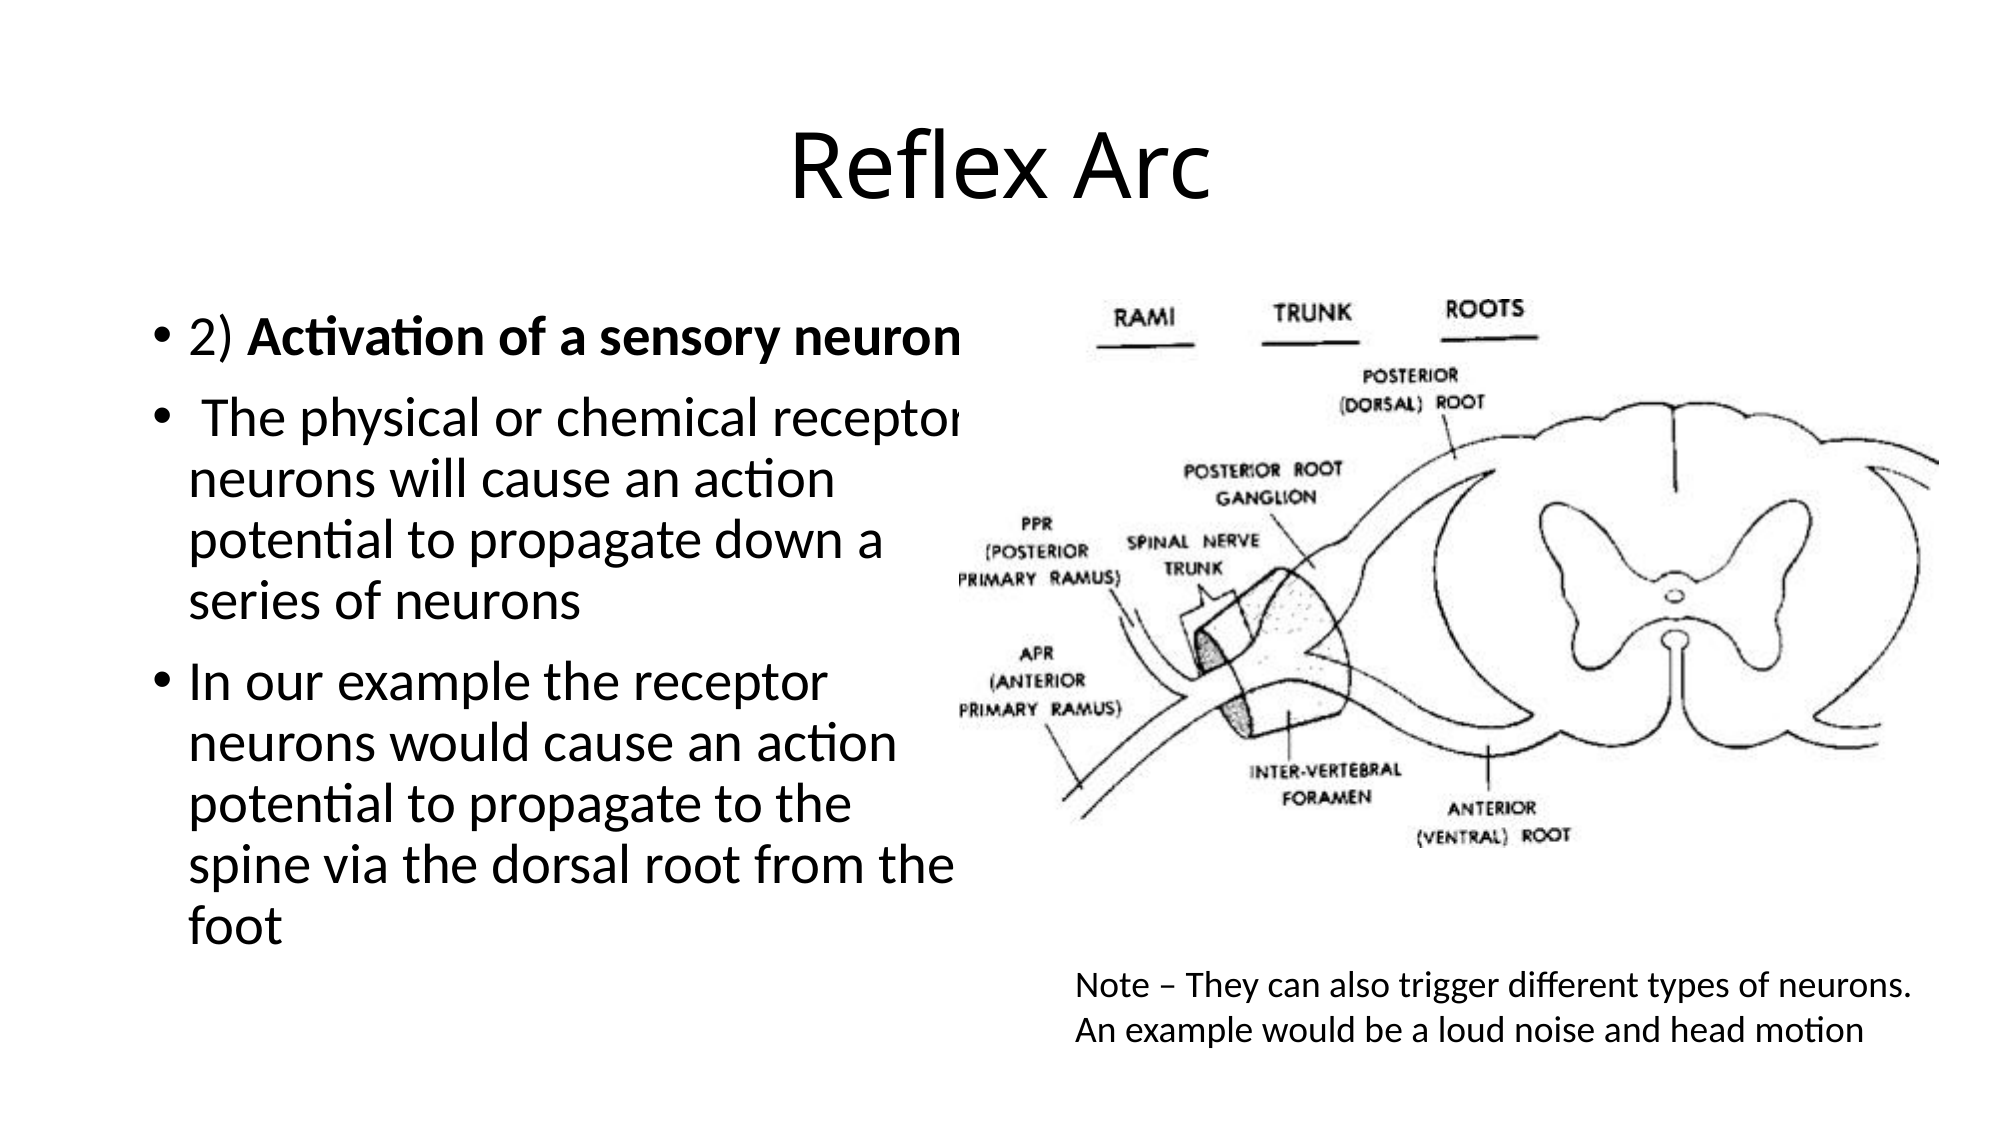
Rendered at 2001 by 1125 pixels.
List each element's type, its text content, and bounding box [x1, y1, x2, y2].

list 2) Activation of a sensory neuron The physical or chemical receptor neurons will cause an action potential to propagate down a series of neurons In our example the receptor neurons would cause an action potential to propagate to the spine via the dorsal root from the foot [137, 299, 988, 1014]
title Reflex Arc [137, 59, 1863, 278]
picture [959, 299, 1939, 848]
text_box Note – They can also trigger different types of neurons. An example would be a loud noise and head motion [1060, 952, 1930, 1058]
